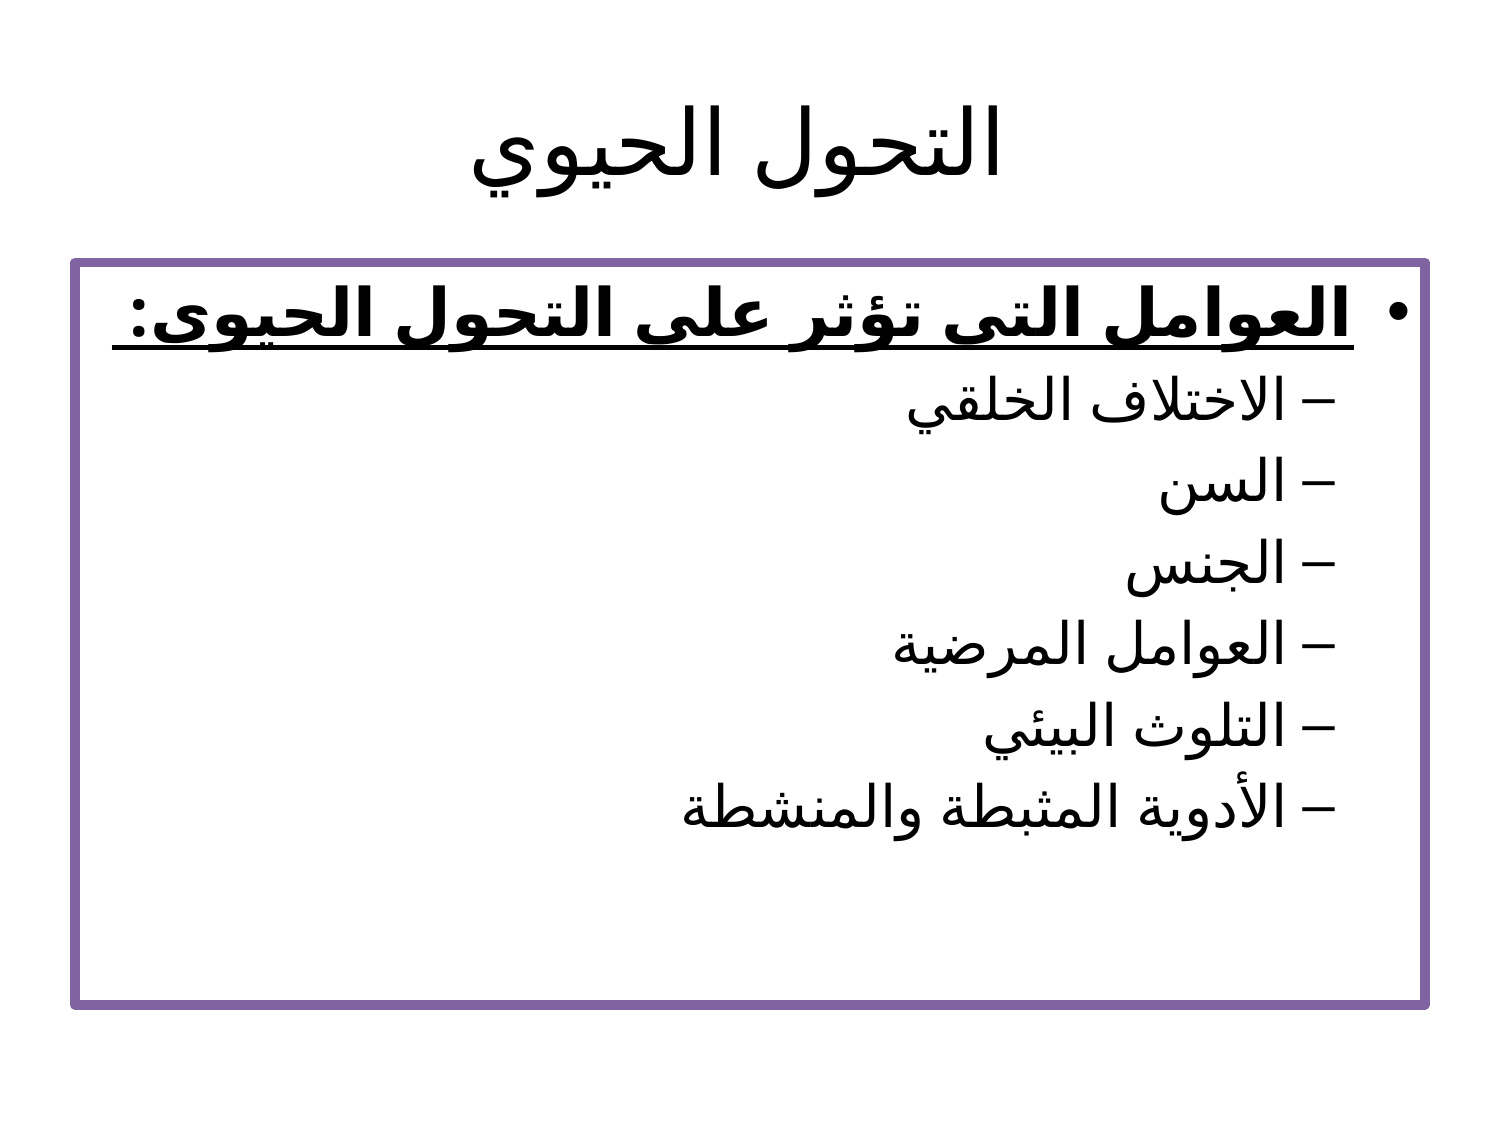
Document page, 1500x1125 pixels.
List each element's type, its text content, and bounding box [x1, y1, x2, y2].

list العوامل التى تؤثر على التحول الحيوى: الاختلاف الخلقي السن الجنس العوامل المرضية التلوث البيئي الأدوية المثبطة والمنشطة [75, 262, 1425, 1005]
title التحول الحيوي [75, 45, 1425, 233]
